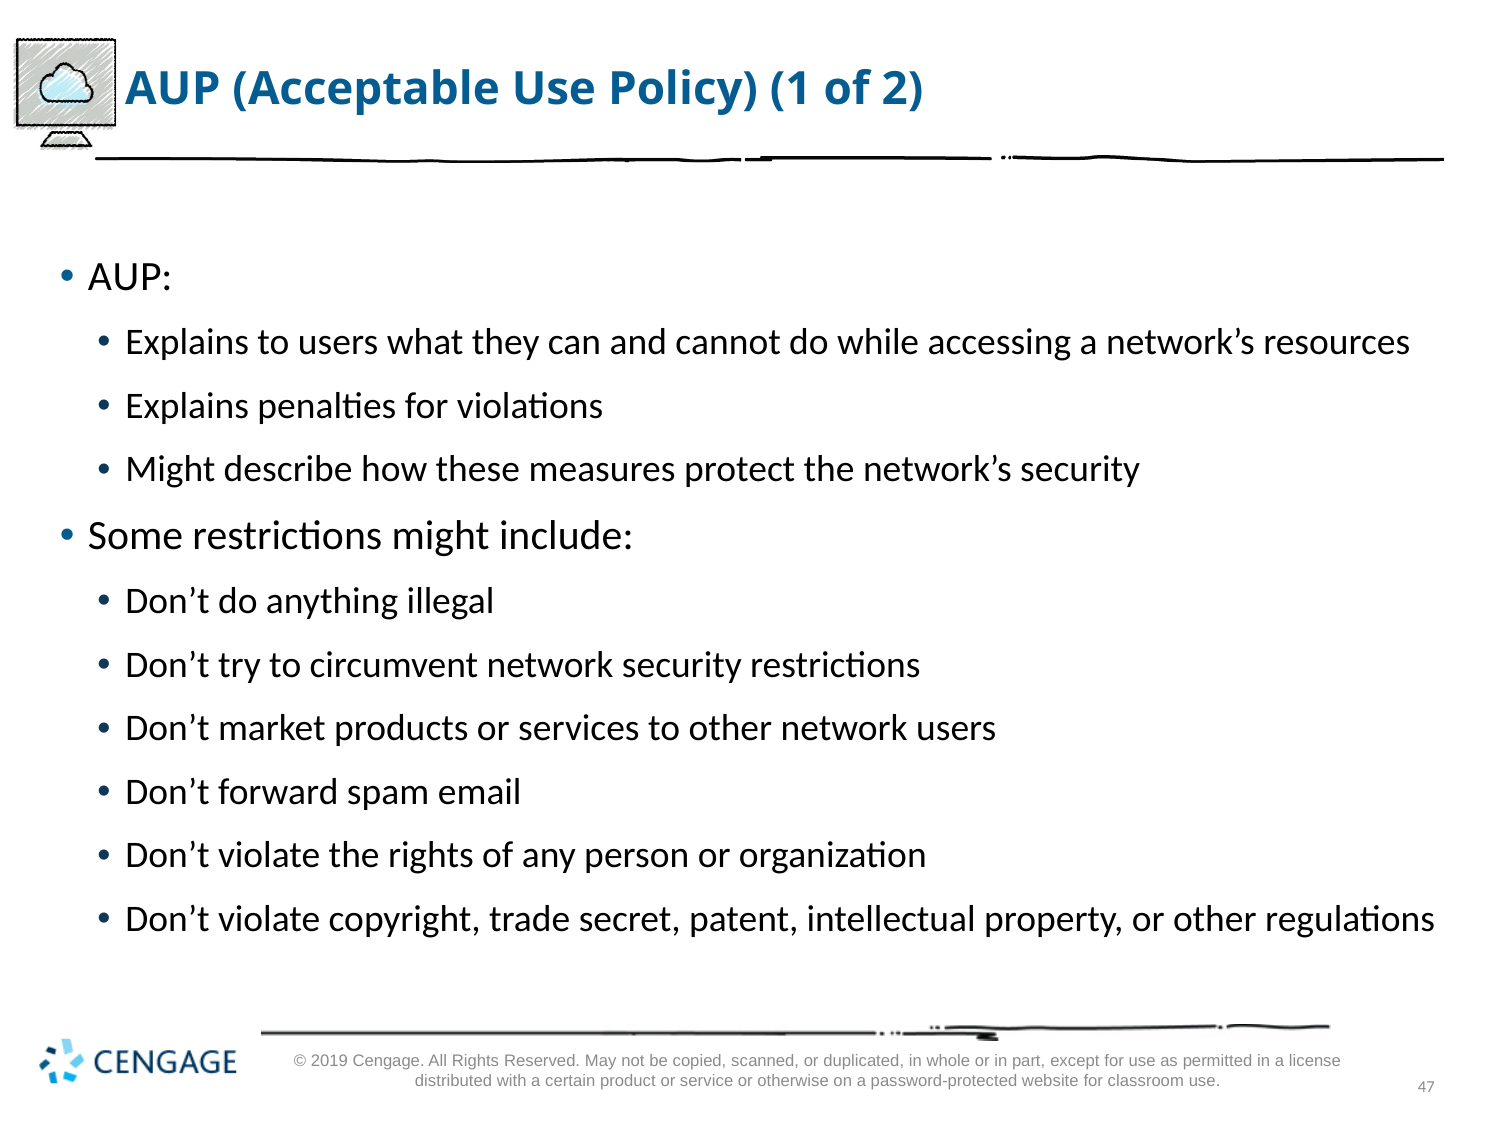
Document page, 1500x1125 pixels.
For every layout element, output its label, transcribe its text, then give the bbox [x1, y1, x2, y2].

footer © 2019 Cengage. All Rights Reserved. May not be copied, scanned, or duplicated, in whole or in part, except for use as permitted in a license distributed with a certain product or service or otherwise on a password-protected website for classroom use. [262, 1050, 1375, 1091]
title A U P (Acceptable Use Policy) (1 of 2) [125, 66, 1442, 116]
picture [261, 1024, 1331, 1041]
picture [19, 1025, 249, 1096]
picture [95, 155, 1444, 163]
list A U P: Explains to users what they can and cannot do while accessing a network’s resources Explains penalties for violations Might describe how these measures protect the network’s security Some restrictions might include: Don’t do anything illegal Don’t try to circumvent network security restrictions Don’t market products or services to other network users Don’t forward spam email Don’t violate the rights of any person or organization Don’t violate copyright, trade secret, patent, intellectual property, or other regulations [59, 252, 1441, 948]
picture [13, 36, 117, 151]
